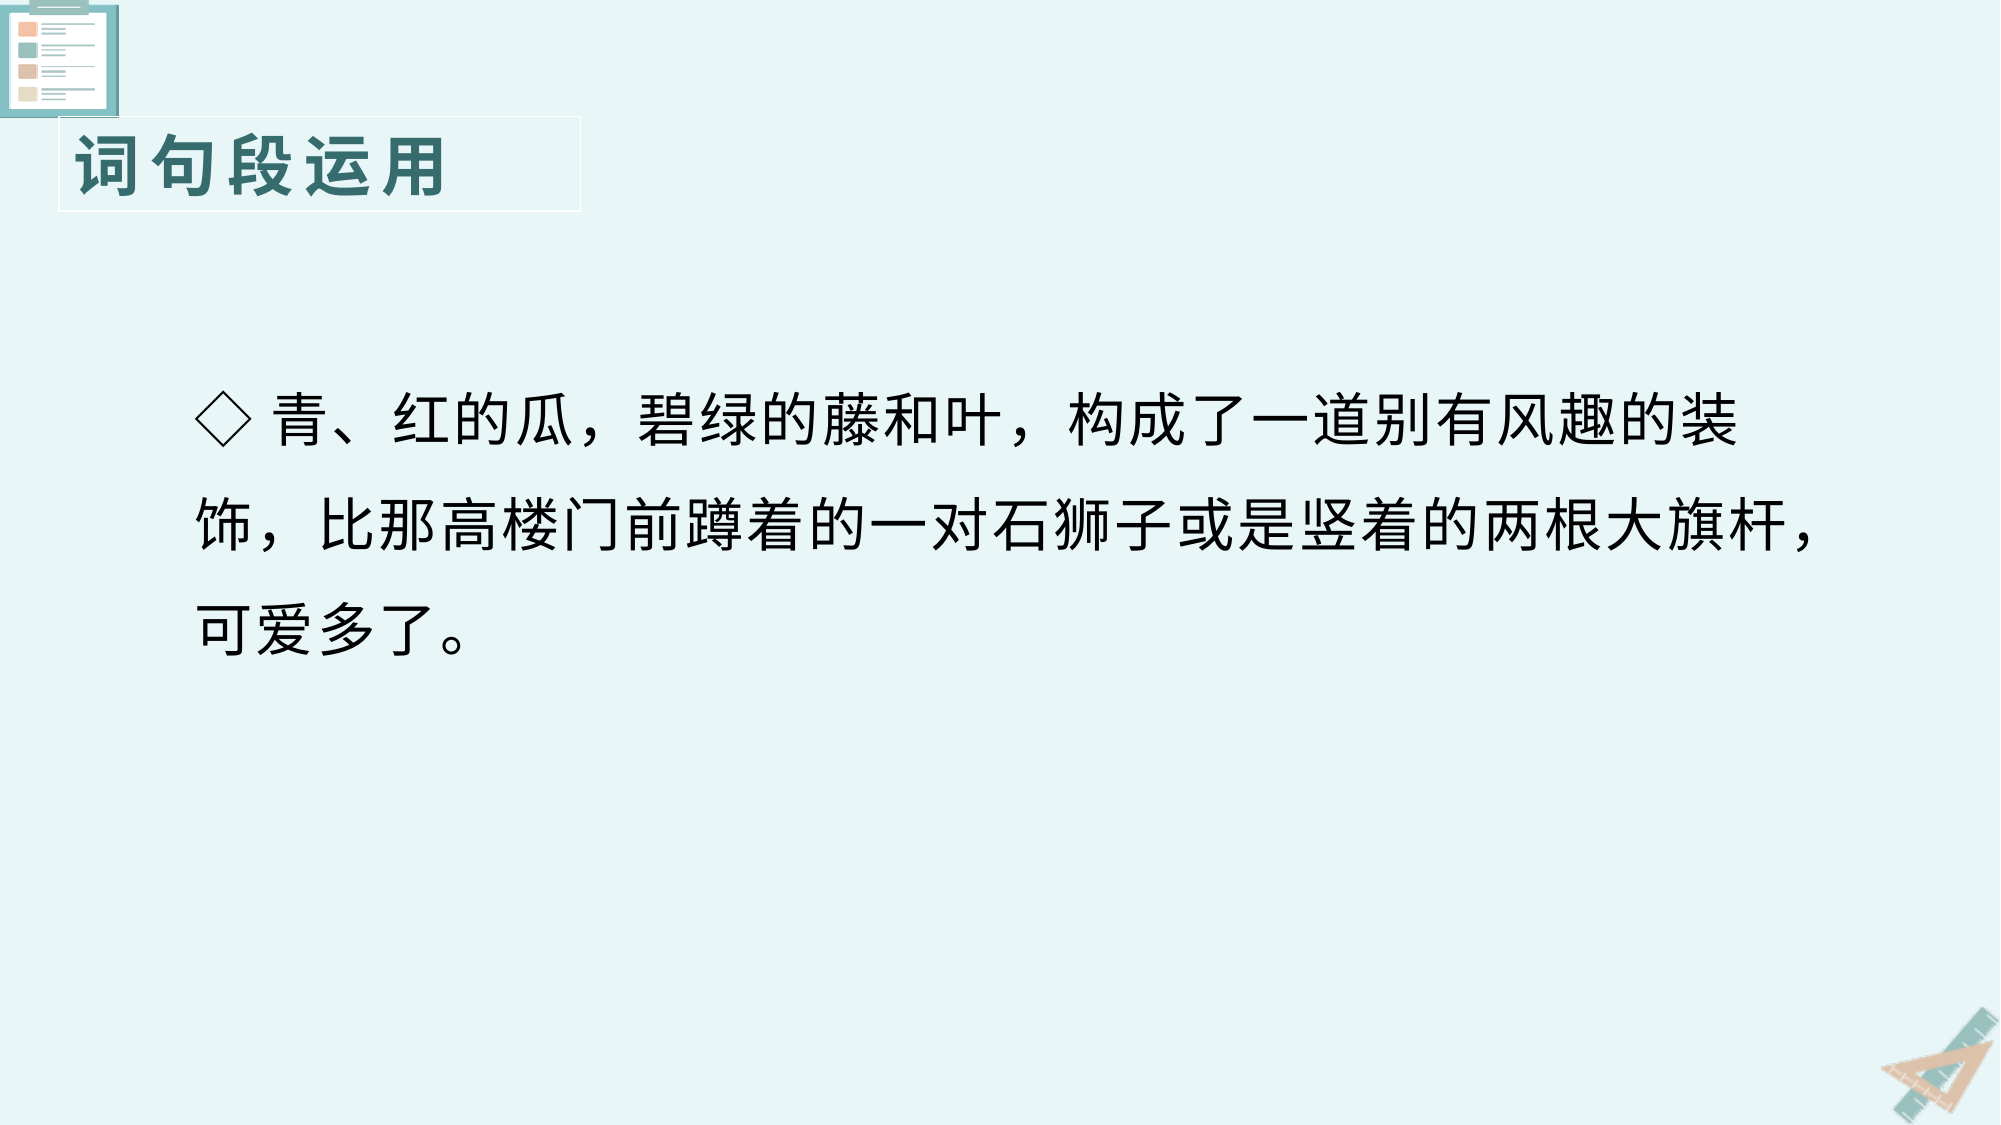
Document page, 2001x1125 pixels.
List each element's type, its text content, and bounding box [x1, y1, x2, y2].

picture [1881, 1006, 2000, 1125]
text_box 词句段运用 [58, 116, 581, 211]
picture [0, 0, 119, 119]
list ◇青、红的瓜，碧绿的藤和叶，构成了一道别有风趣的装饰，比那高楼门前蹲着的一对石狮子或是竖着的两根大旗杆，可爱多了。 [179, 340, 1877, 825]
